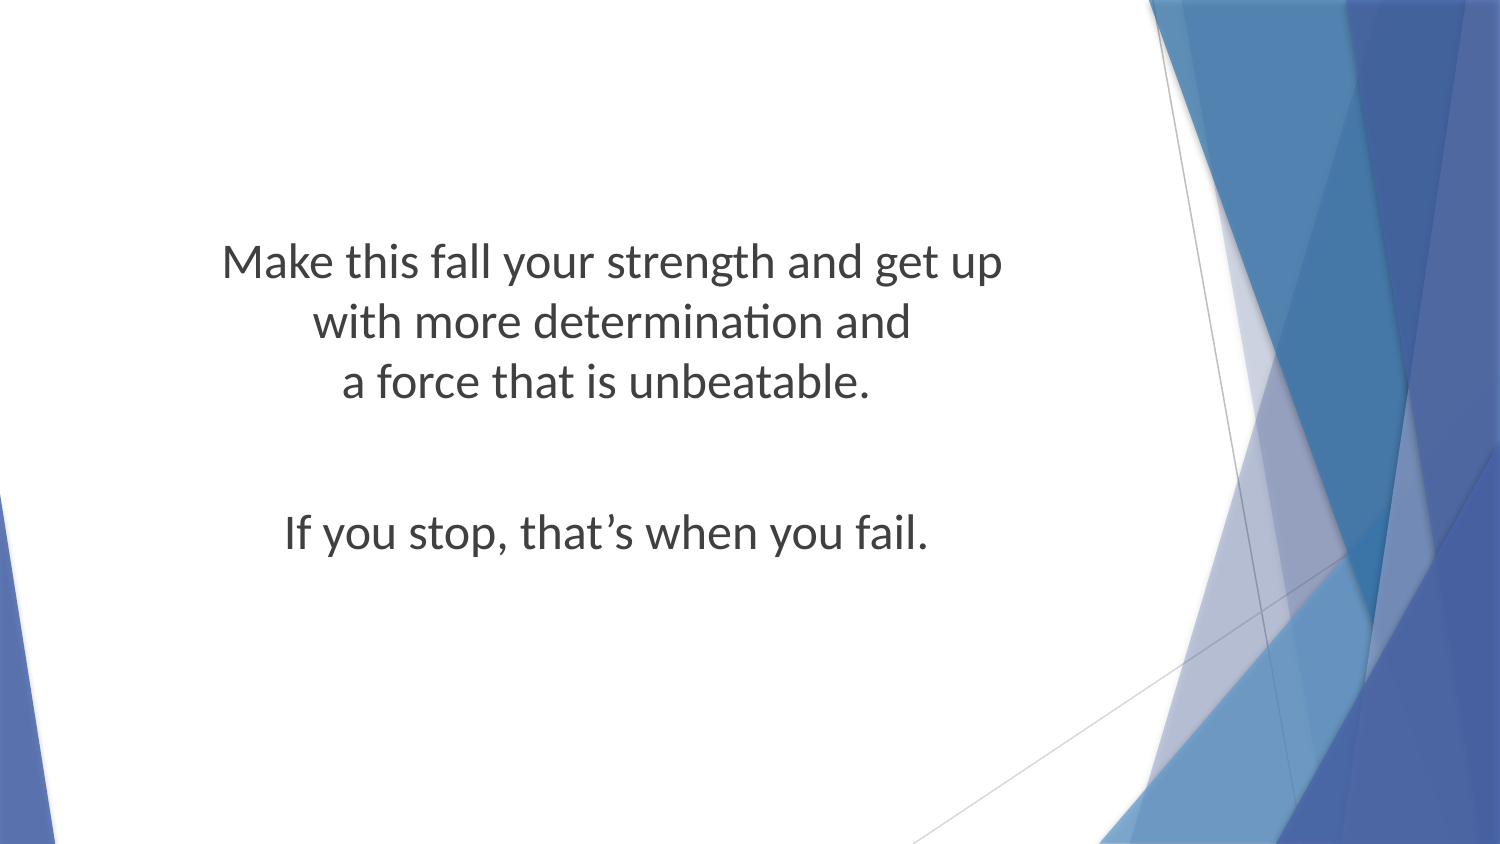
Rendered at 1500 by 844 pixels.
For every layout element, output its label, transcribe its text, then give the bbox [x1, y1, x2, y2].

list Make this fall your strength and get up with more determination and a force that is unbeatable. If you stop, that’s when you fail. [83, 221, 1141, 718]
